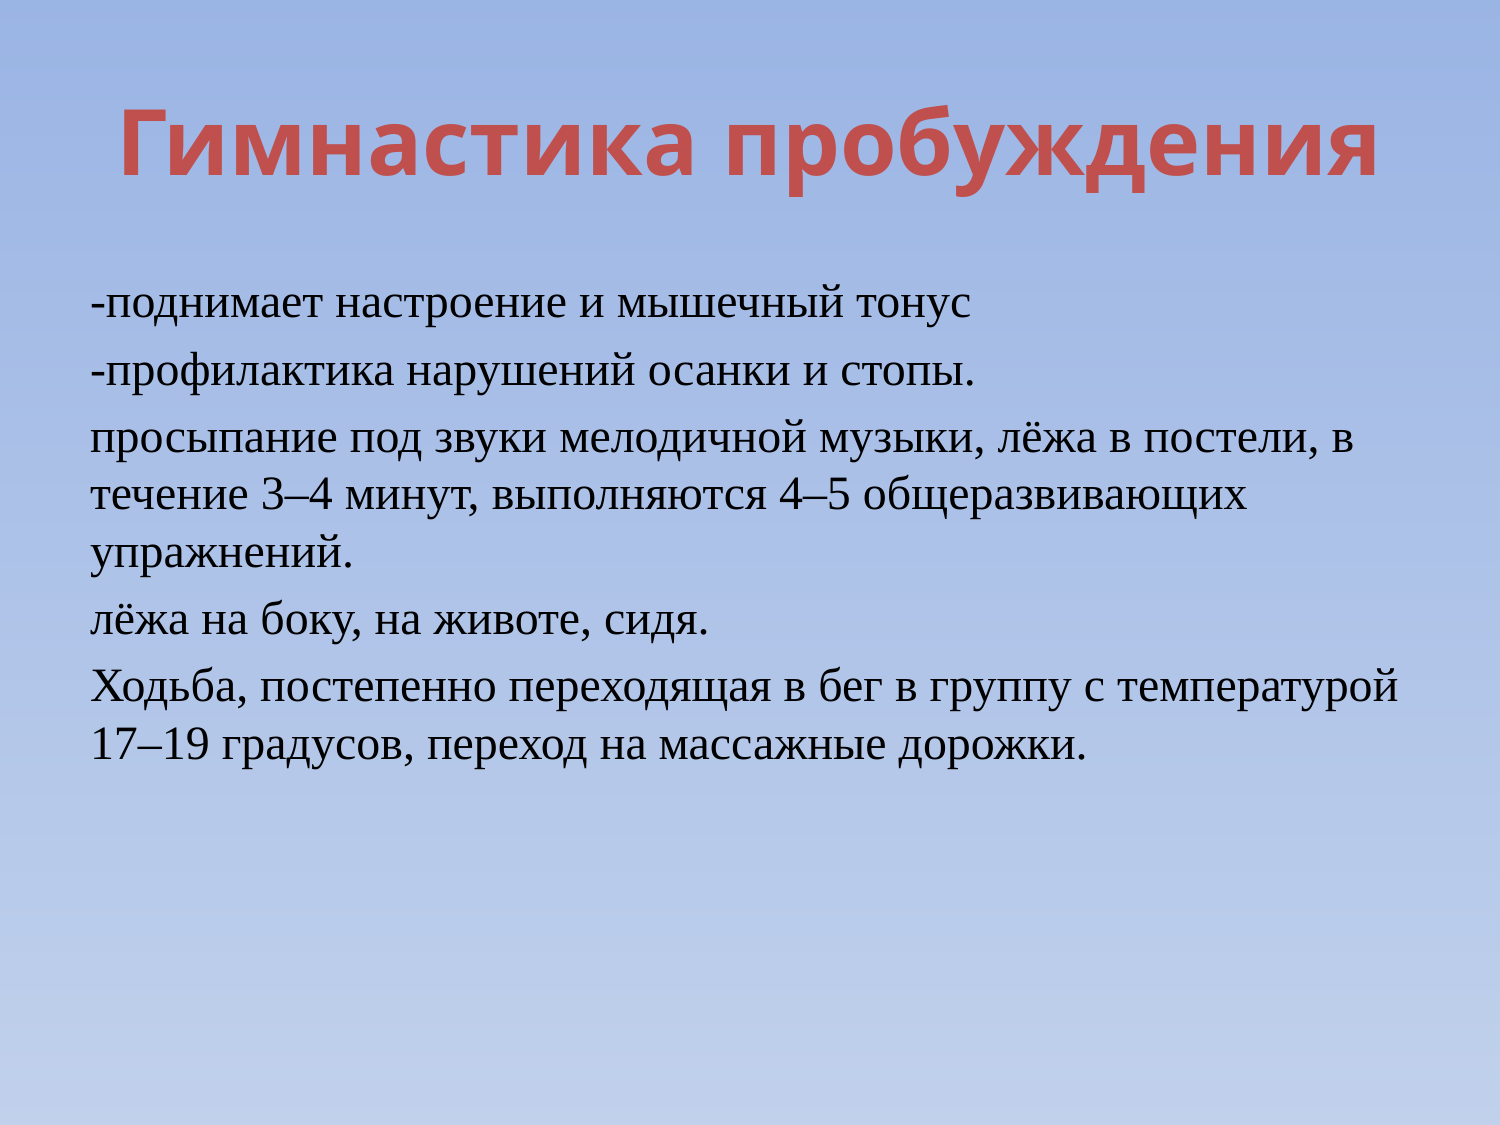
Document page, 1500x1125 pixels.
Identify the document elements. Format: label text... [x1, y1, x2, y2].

title Гимнастика пробуждения [75, 45, 1425, 233]
list -поднимает настроение и мышечный тонус -профилактика нарушений осанки и стопы. просыпание под звуки мелодичной музыки, лёжа в постели, в течение 3–4 минут, выполняются 4–5 общеразвивающих упражнений. лёжа на боку, на животе, сидя. Ходьба, постепенно переходящая в бег в группу с температурой 17–19 градусов, переход на массажные дорожки. [75, 262, 1425, 1005]
